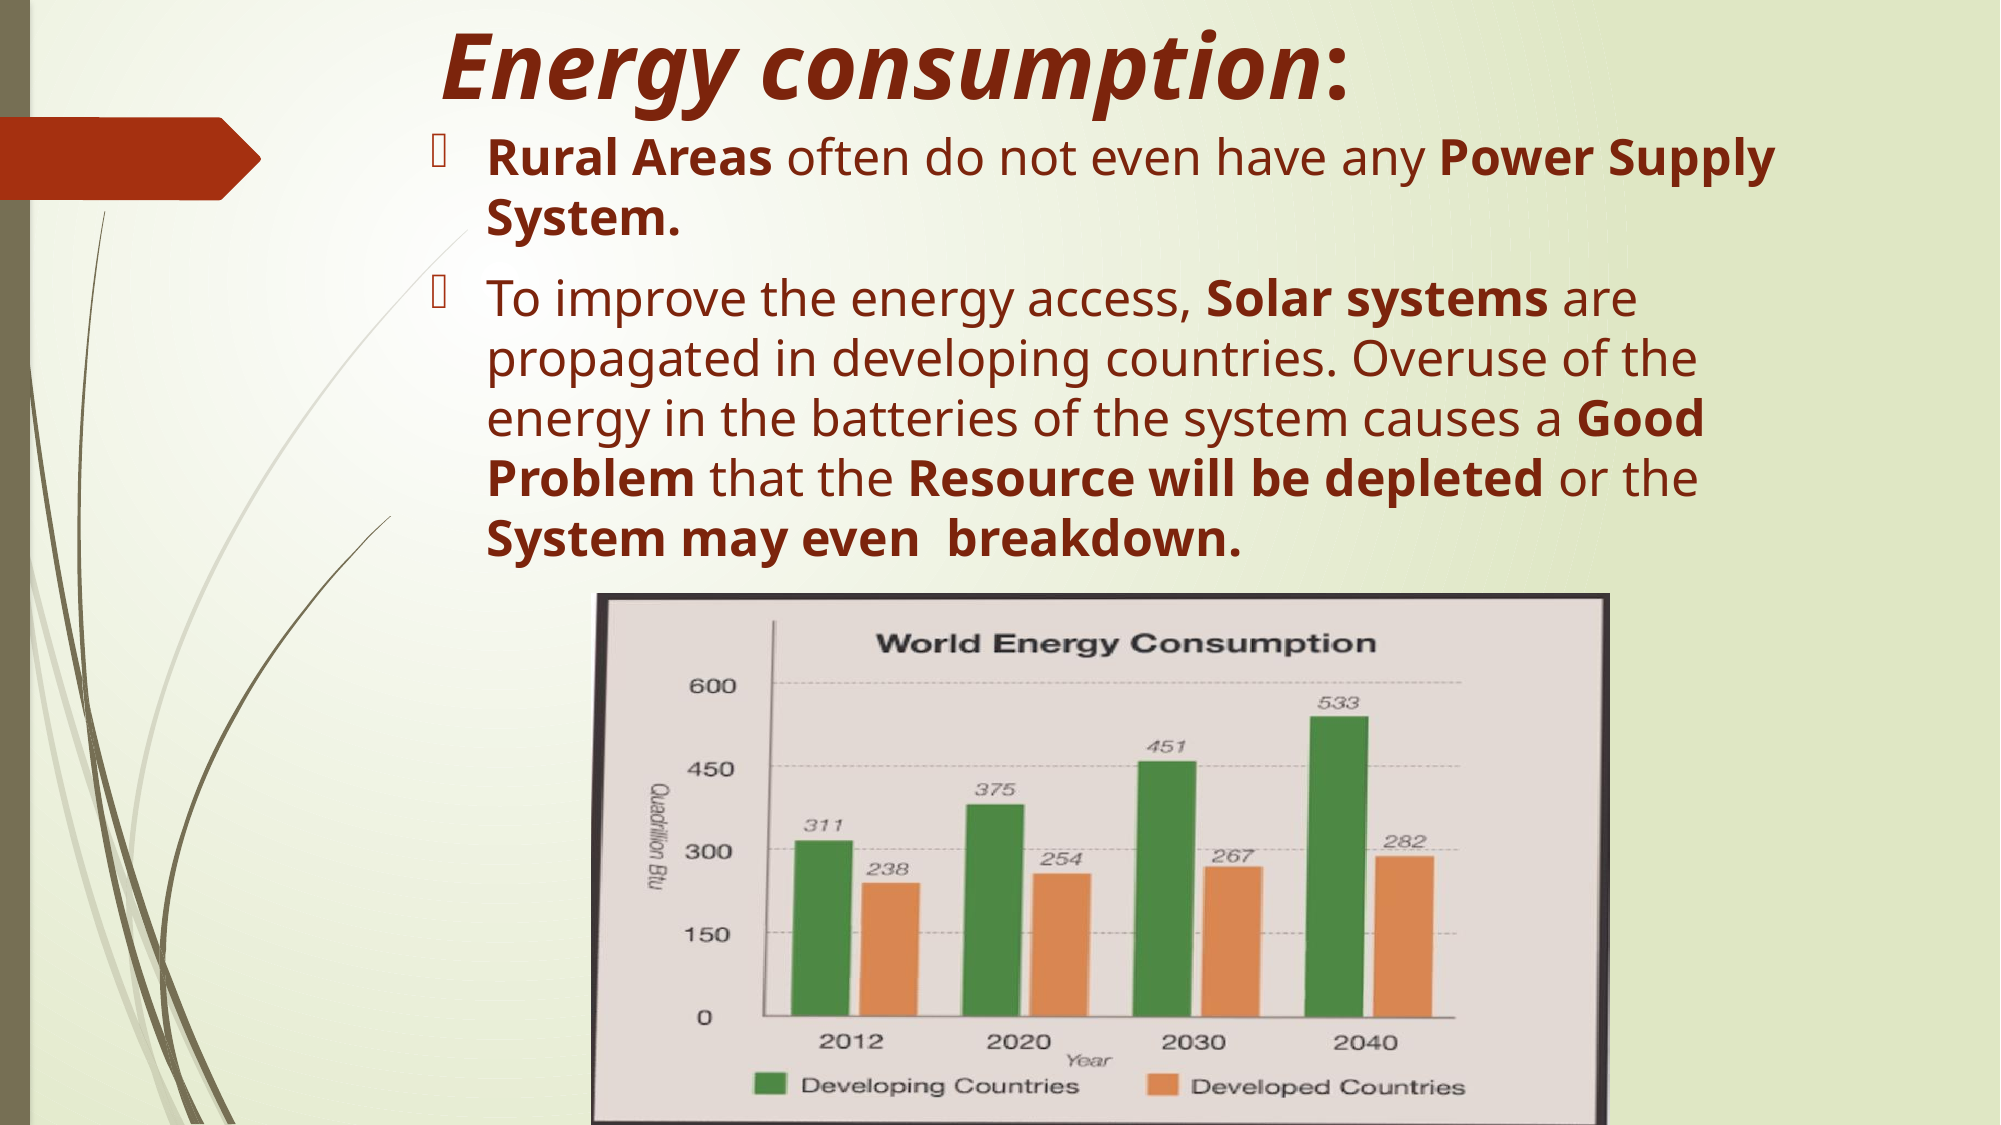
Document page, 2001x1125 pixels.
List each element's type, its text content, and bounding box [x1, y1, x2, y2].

picture [591, 593, 1610, 1125]
title Energy consumption: [425, 0, 1888, 313]
list Rural Areas often do not even have any Power Supply System. To improve the energy access, Solar systems are propagated in developing countries. Overuse of the energy in the batteries of the system causes a Good Problem that the Resource will be depleted or the System may even breakdown. [415, 118, 1879, 847]
